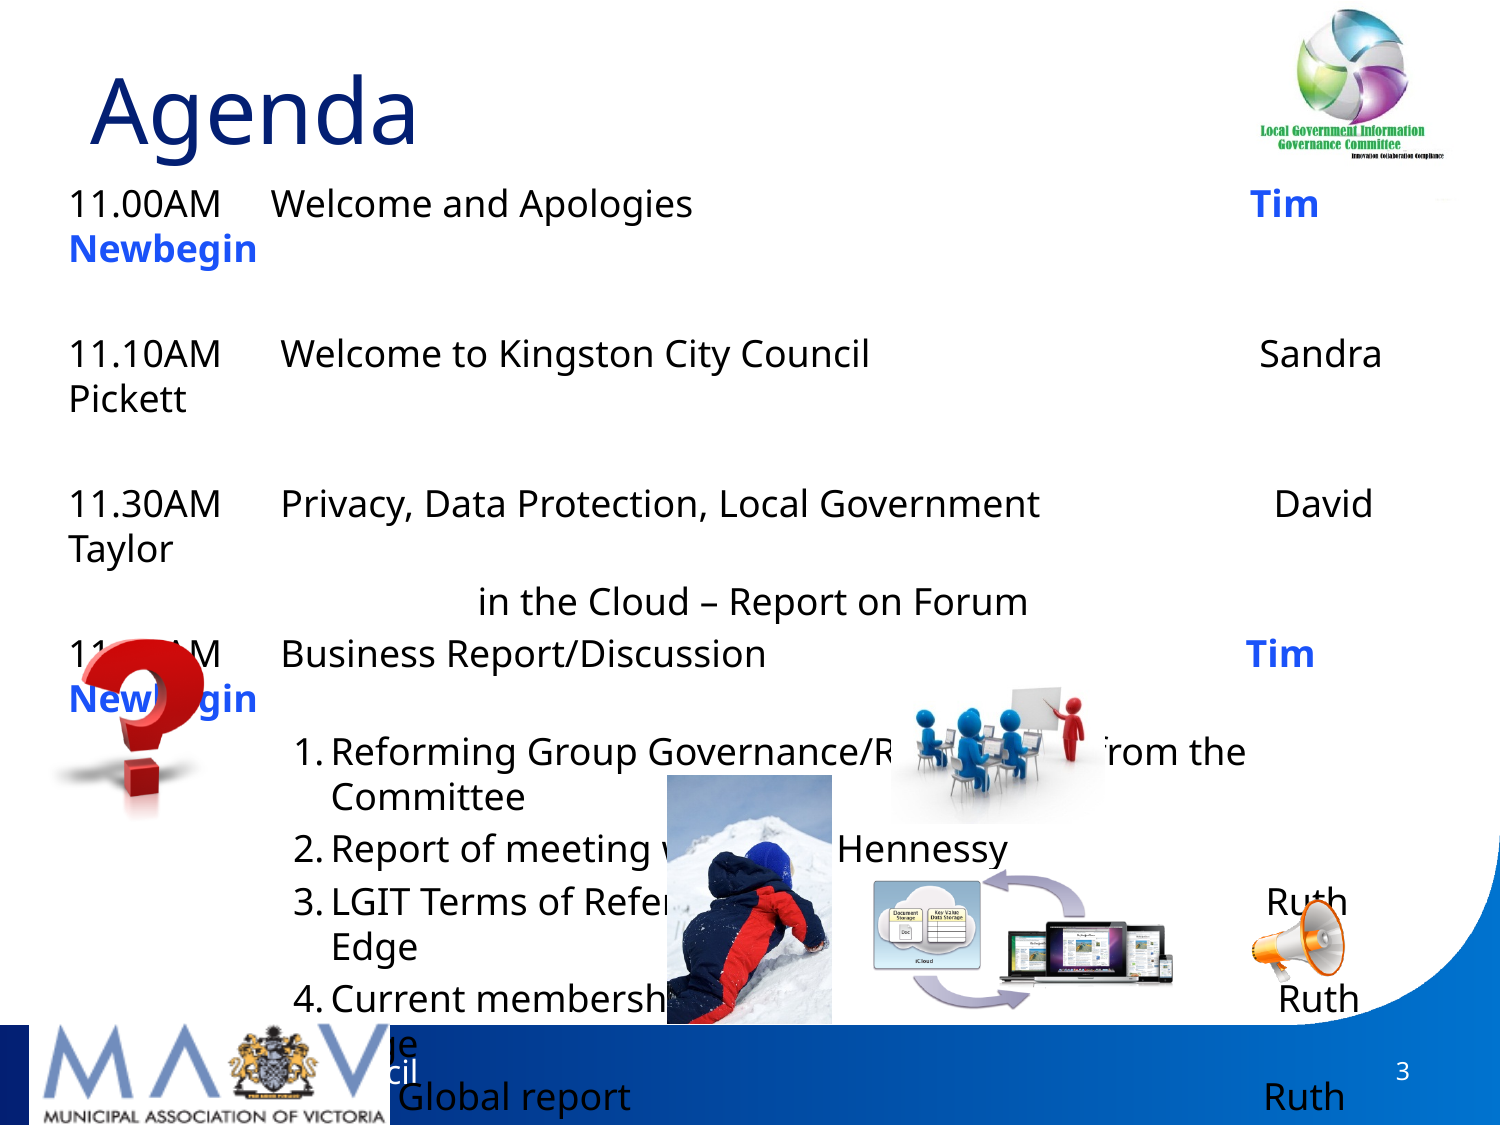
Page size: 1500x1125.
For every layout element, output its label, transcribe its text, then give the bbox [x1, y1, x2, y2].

title Agenda [75, 45, 1228, 172]
picture [891, 668, 1105, 824]
picture [0, 499, 1500, 1125]
list 11.00AM Welcome and Apologies Tim Newbegin 11.10AM Welcome to Kingston City Council Sandra Pickett 11.30AM Privacy, Data Protection, Local Government David Taylor in the Cloud – Report on Forum 11.50AM Business Report/Discussion Tim Newbegin Reforming Group Governance/Report back from the Committee Report of meeting with John Hennessy LGIT Terms of Reference Ruth Edge Current membership report Ruth Edge SAI Global report Ruth Edge Navigating the Wiki Ruth Edge 1.00PM Lunch and Networking [53, 172, 1436, 965]
picture [1234, 0, 1465, 203]
slide_number 3 [1074, 1042, 1425, 1103]
